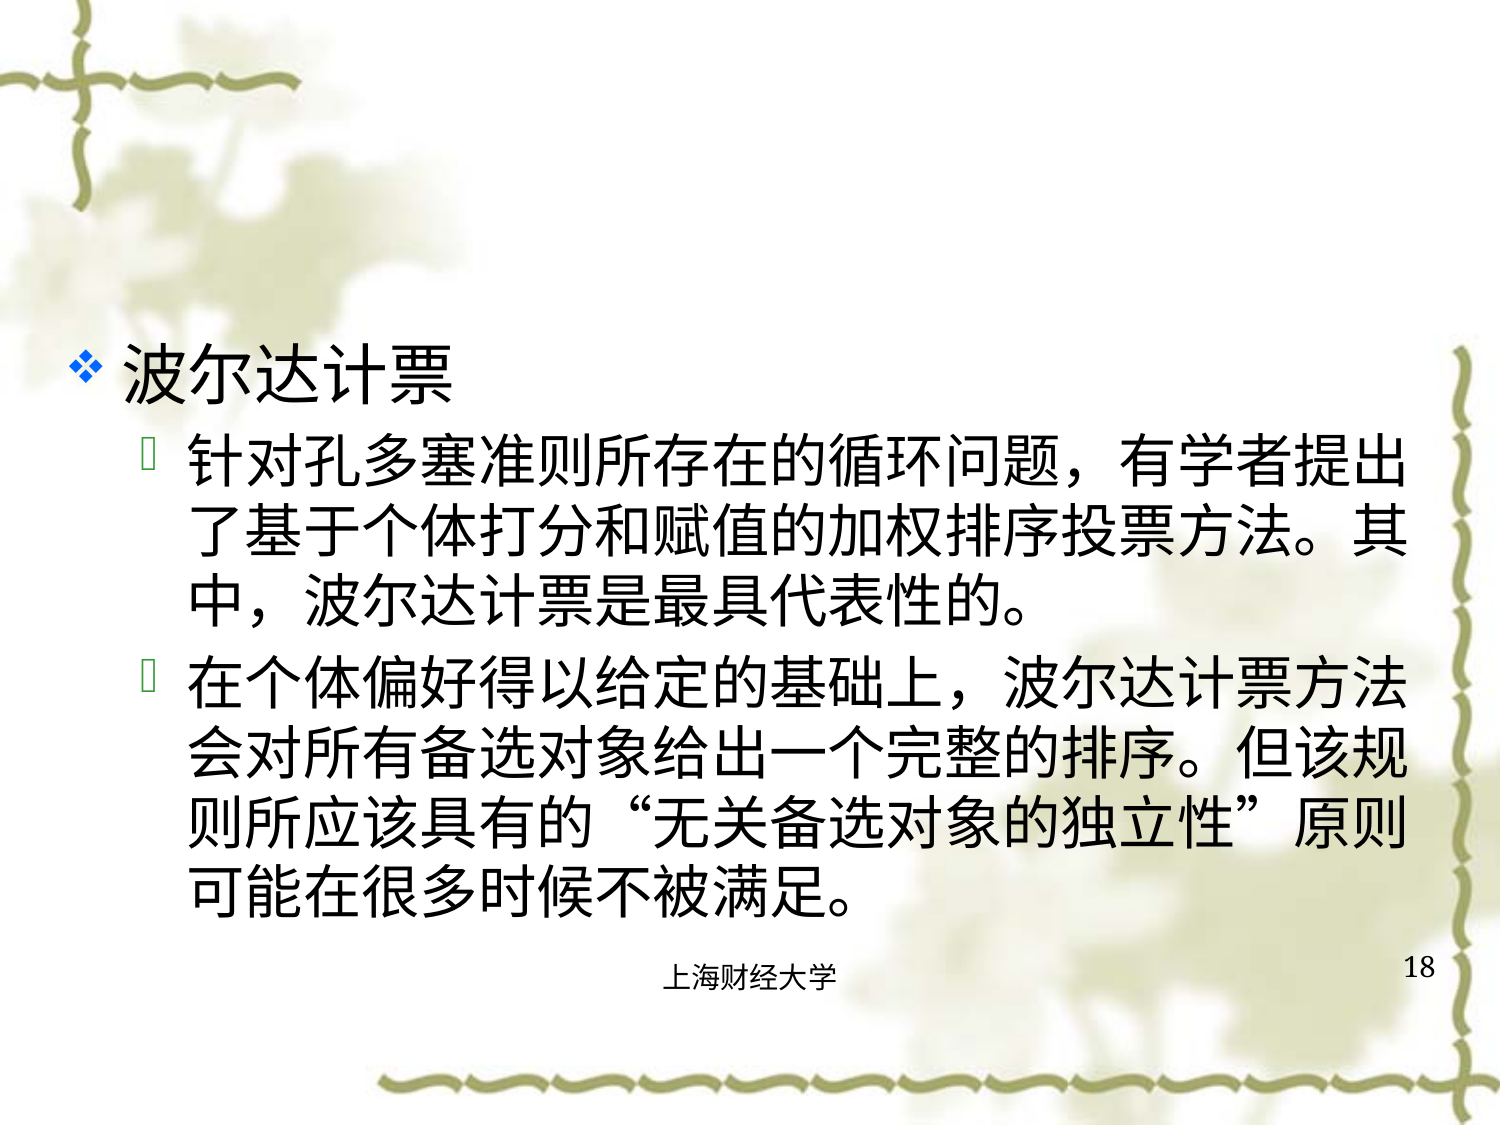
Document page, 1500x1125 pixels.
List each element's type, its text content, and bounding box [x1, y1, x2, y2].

slide_number 18 [1074, 940, 1451, 1066]
list 波尔达计票 针对孔多塞准则所存在的循环问题，有学者提出了基于个体打分和赋值的加权排序投票方法。其中，波尔达计票是最具代表性的。 在个体偏好得以给定的基础上，波尔达计票方法会对所有备选对象给出一个完整的排序。但该规则所应该具有的“无关备选对象的独立性”原则可能在很多时候不被满足。 [49, 324, 1452, 963]
footer 上海财经大学 [512, 952, 988, 1066]
picture [0, 0, 1500, 1125]
